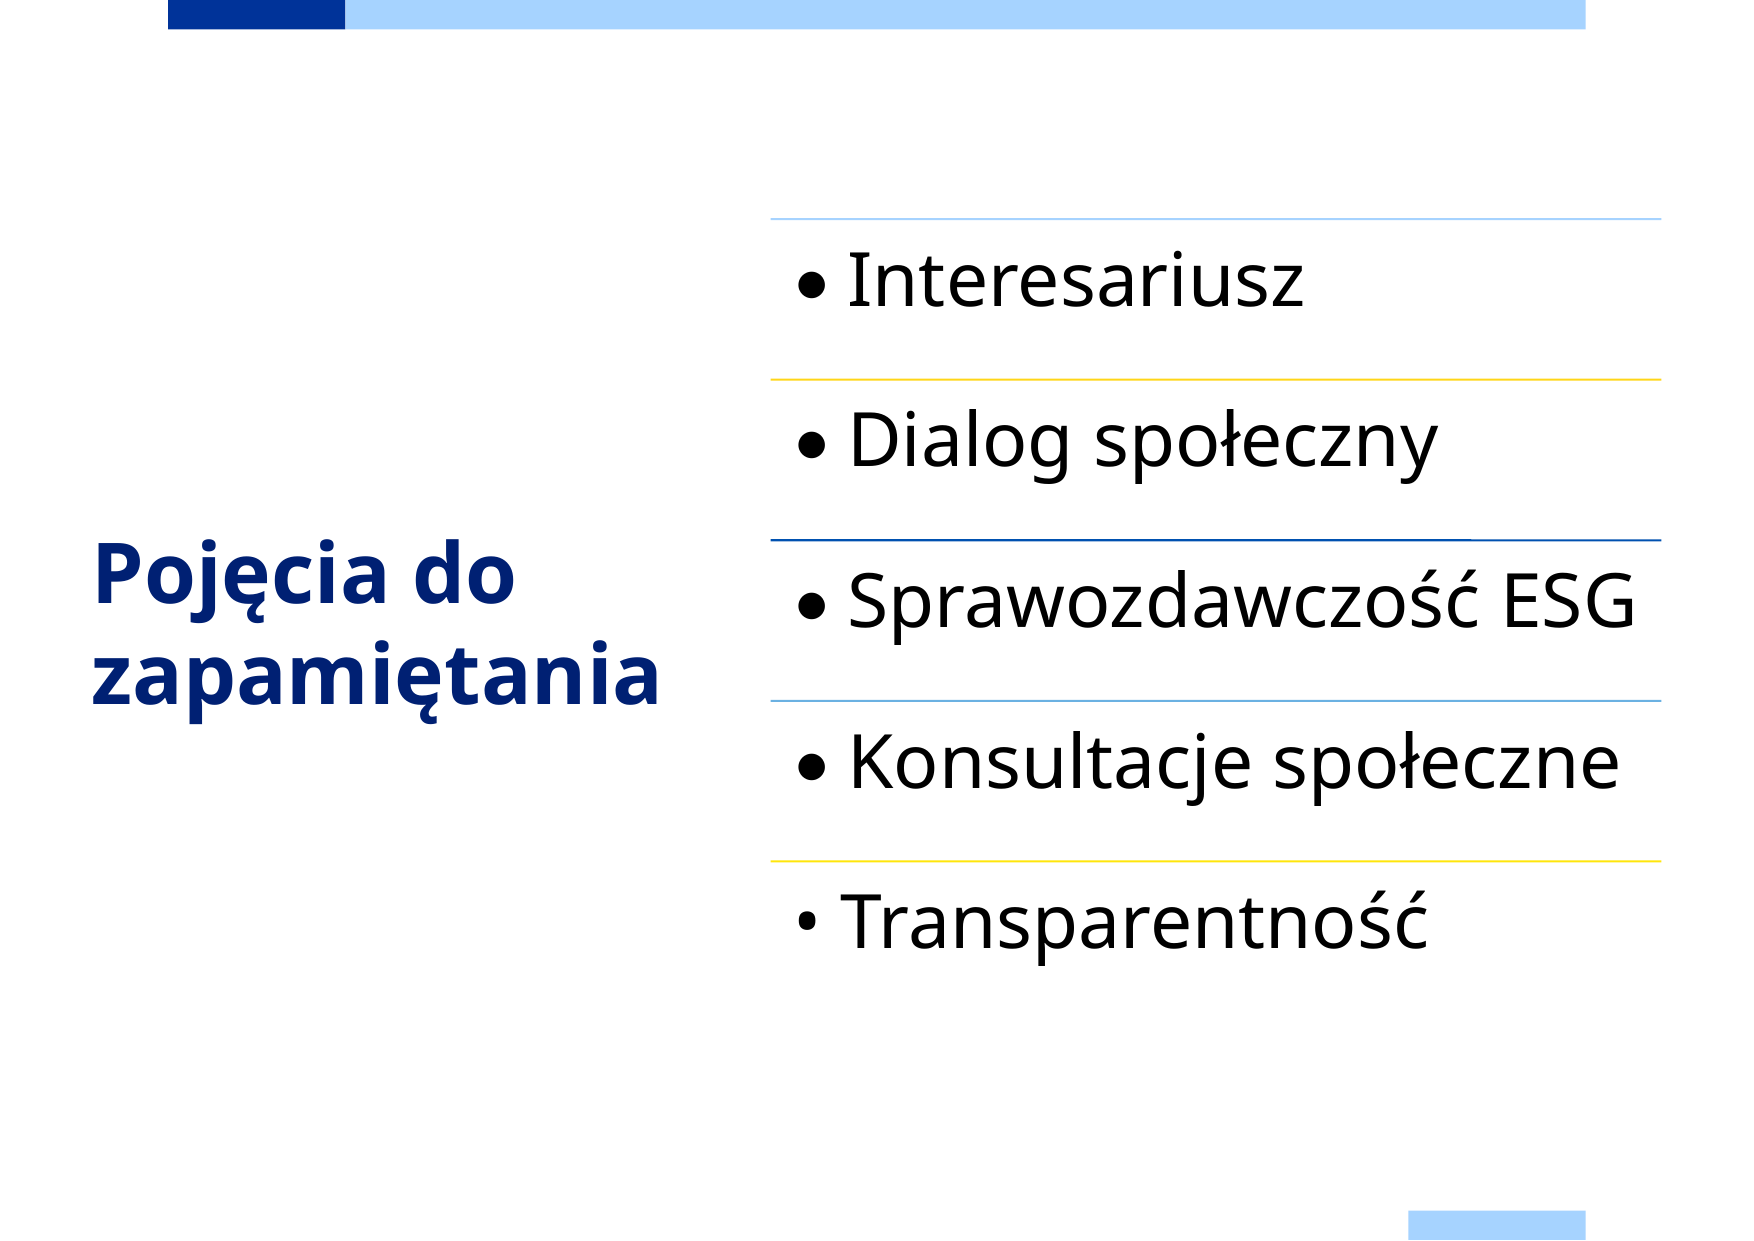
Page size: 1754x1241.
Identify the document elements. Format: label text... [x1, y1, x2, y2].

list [770, 218, 1662, 1023]
title Pojęcia do zapamiętania [91, 218, 700, 1023]
